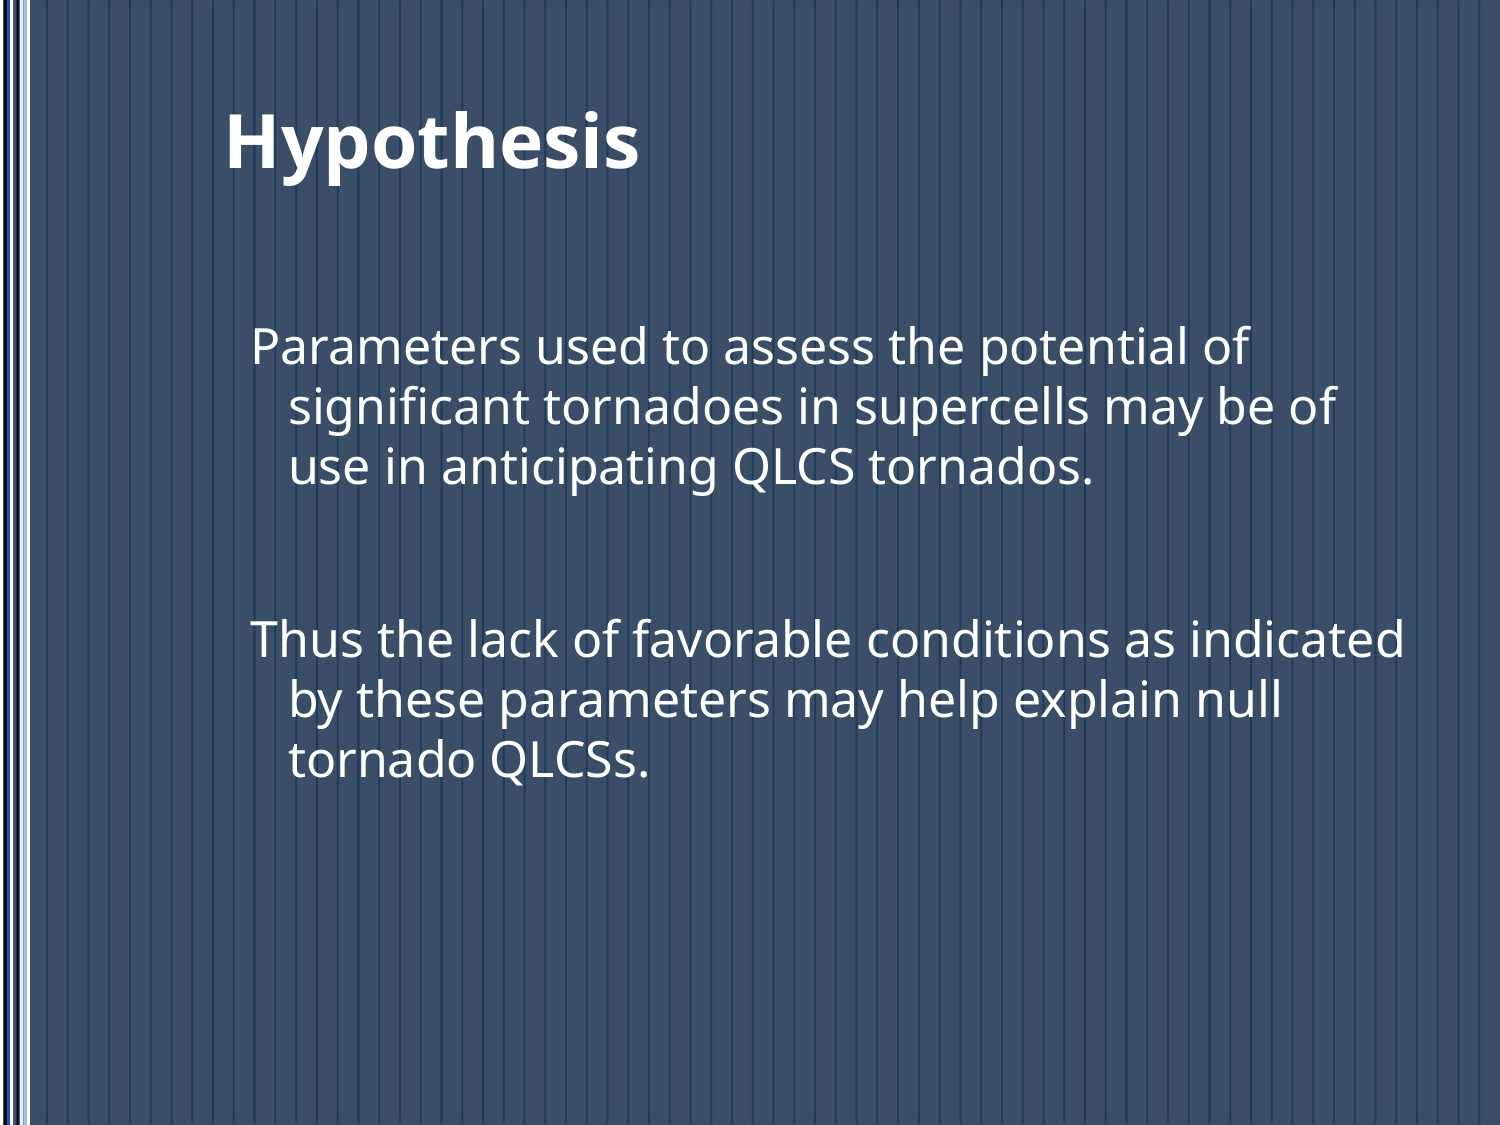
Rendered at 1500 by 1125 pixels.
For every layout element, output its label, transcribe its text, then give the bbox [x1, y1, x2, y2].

list Parameters used to assess the potential of significant tornadoes in supercells may be of use in anticipating QLCS tornados. Thus the lack of favorable conditions as indicated by these parameters may help explain null tornado QLCSs. [216, 284, 1463, 980]
title Hypothesis [193, 45, 1424, 233]
